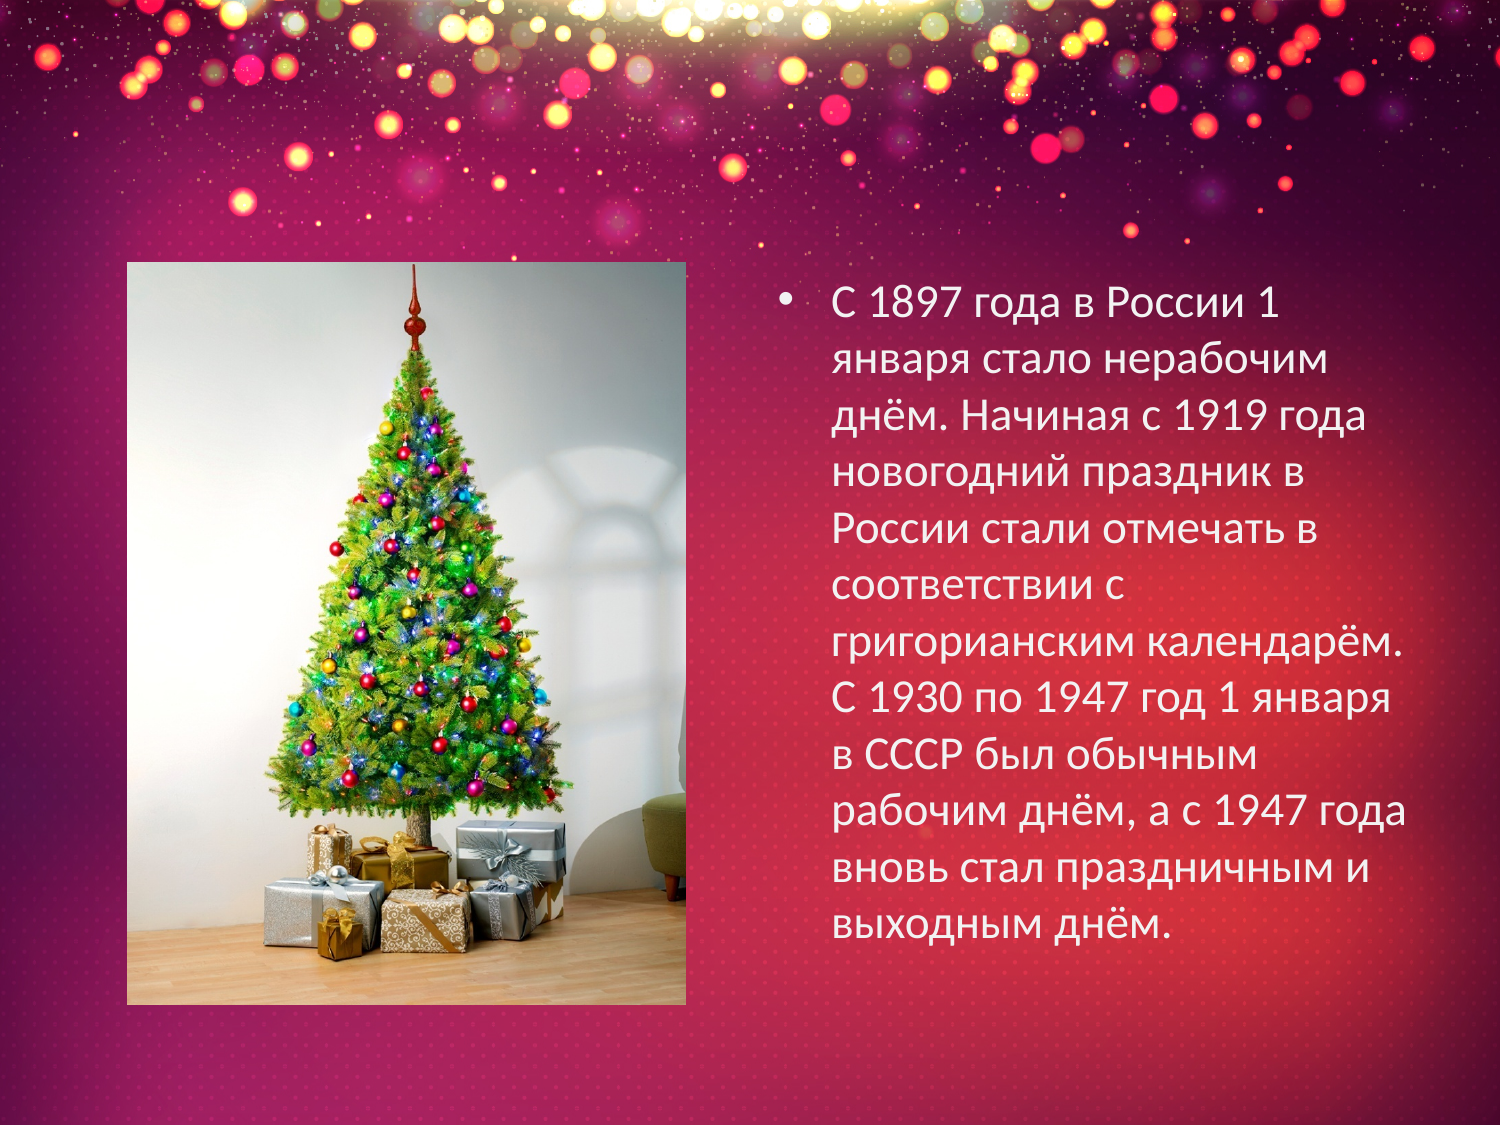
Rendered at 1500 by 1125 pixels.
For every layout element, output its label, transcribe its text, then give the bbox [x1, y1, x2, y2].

list С 1897 года в России 1 января стало нерабочим днём. Начиная с 1919 года новогодний праздник в России стали отмечать в соответствии с григорианским календарём. С 1930 по 1947 год 1 января в СССР был обычным рабочим днём, а с 1947 года вновь стал праздничным и выходным днём. [762, 262, 1425, 1005]
picture [0, 0, 1500, 1125]
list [126, 262, 686, 1006]
